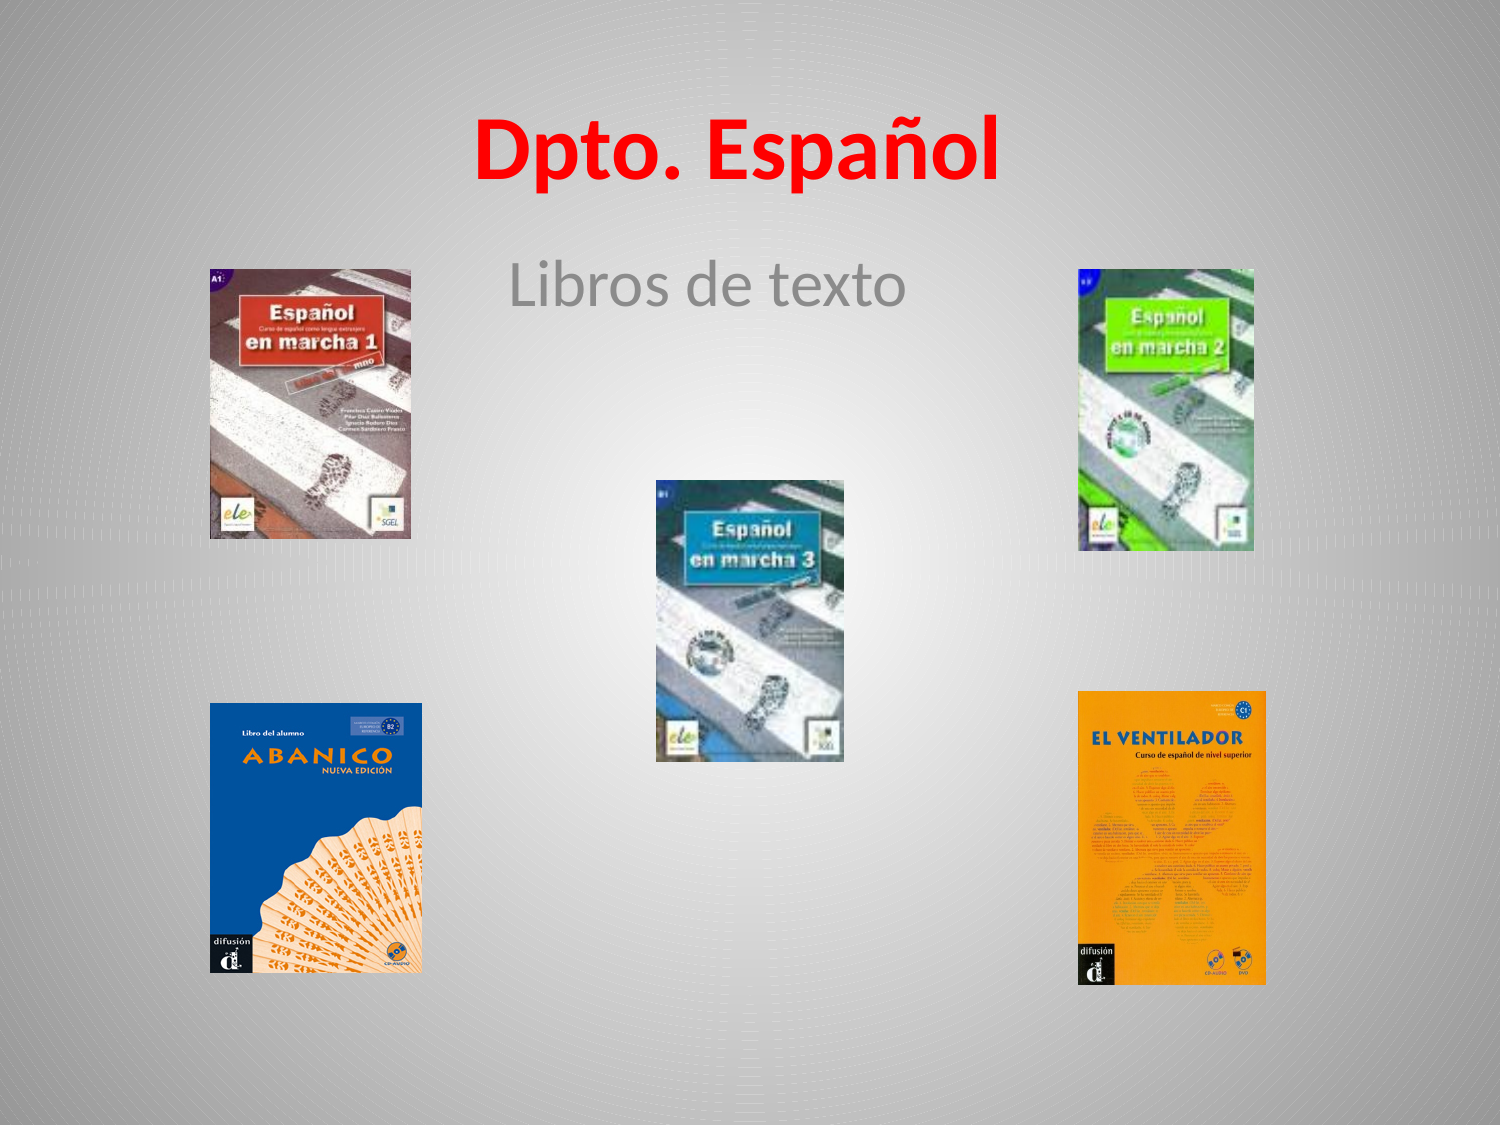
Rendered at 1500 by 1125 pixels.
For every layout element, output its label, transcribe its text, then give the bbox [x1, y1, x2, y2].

title Dpto. Español [100, 54, 1377, 232]
picture [1077, 691, 1266, 985]
picture [210, 702, 423, 973]
picture [1077, 269, 1255, 552]
picture [210, 269, 411, 540]
subtitle Libros de texto [111, 231, 1276, 1012]
picture [655, 480, 844, 762]
